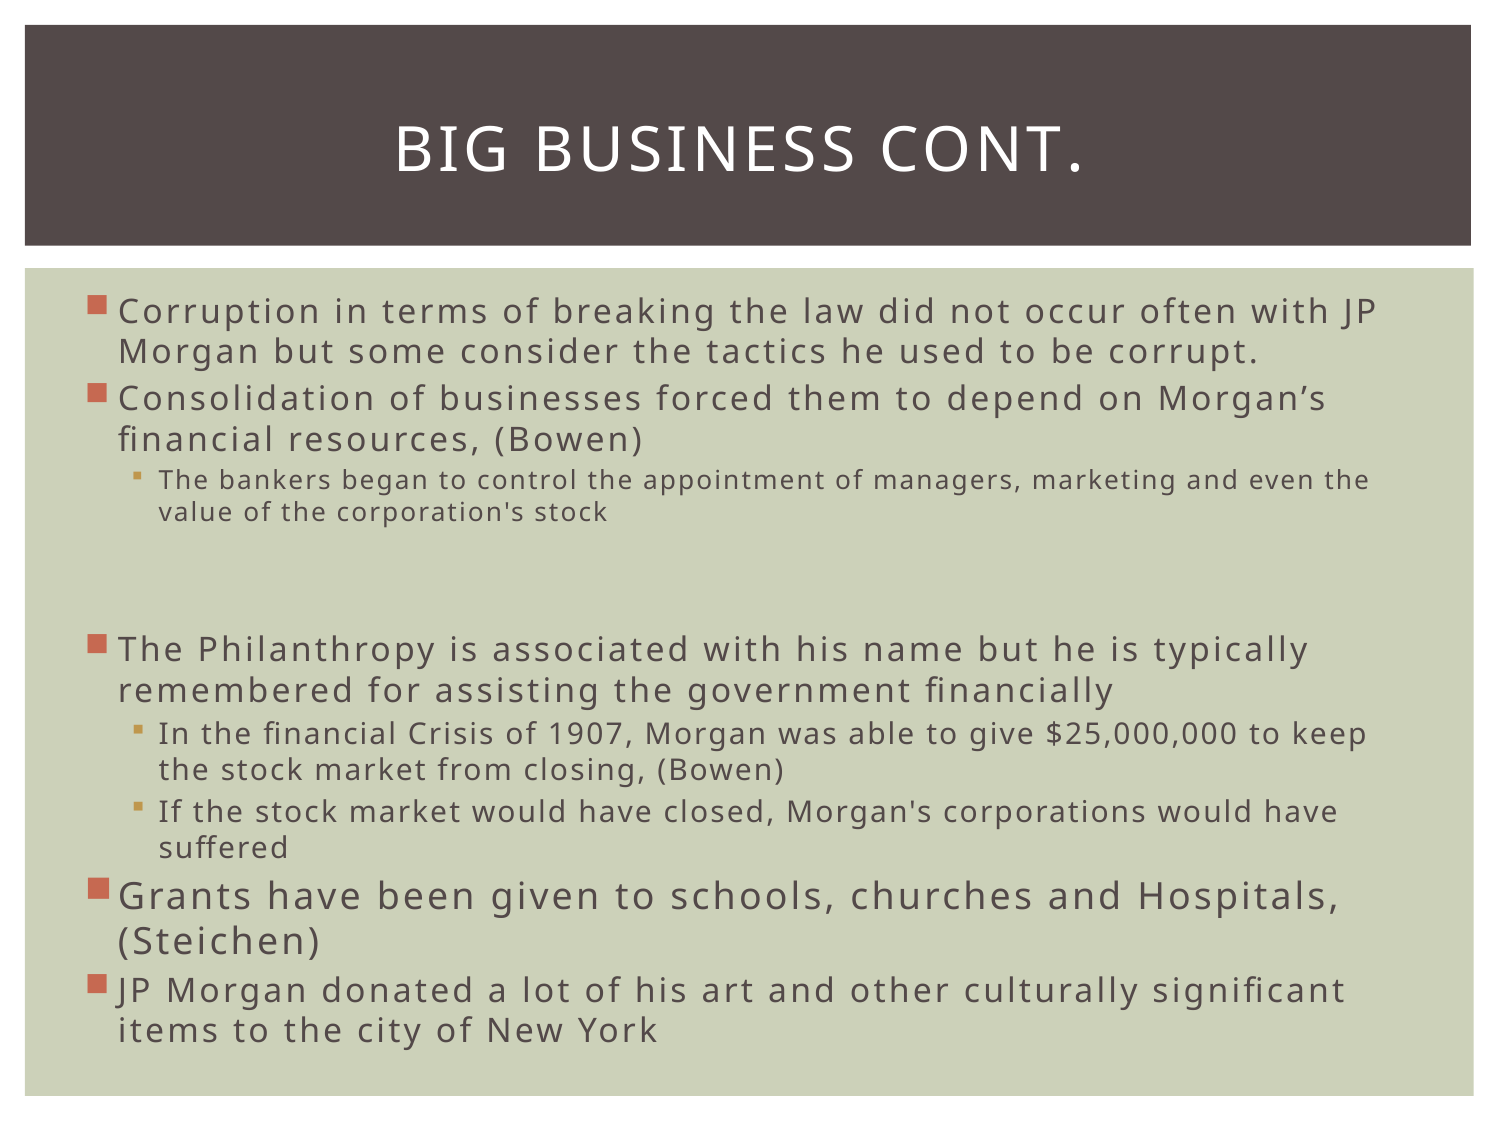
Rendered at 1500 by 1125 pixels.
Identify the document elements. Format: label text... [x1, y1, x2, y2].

list Corruption in terms of breaking the law did not occur often with JP Morgan but some consider the tactics he used to be corrupt. Consolidation of businesses forced them to depend on Morgan’s financial resources, (Bowen) The bankers began to control the appointment of managers, marketing and even the value of the corporation's stock The Philanthropy is associated with his name but he is typically remembered for assisting the government financially In the financial Crisis of 1907, Morgan was able to give $25,000,000 to keep the stock market from closing, (Bowen) If the stock market would have closed, Morgan's corporations would have suffered Grants have been given to schools, churches and Hospitals, (Steichen) JP Morgan donated a lot of his art and other culturally significant items to the city of New York [62, 281, 1442, 1063]
title Big Business Cont. [62, 58, 1438, 232]
